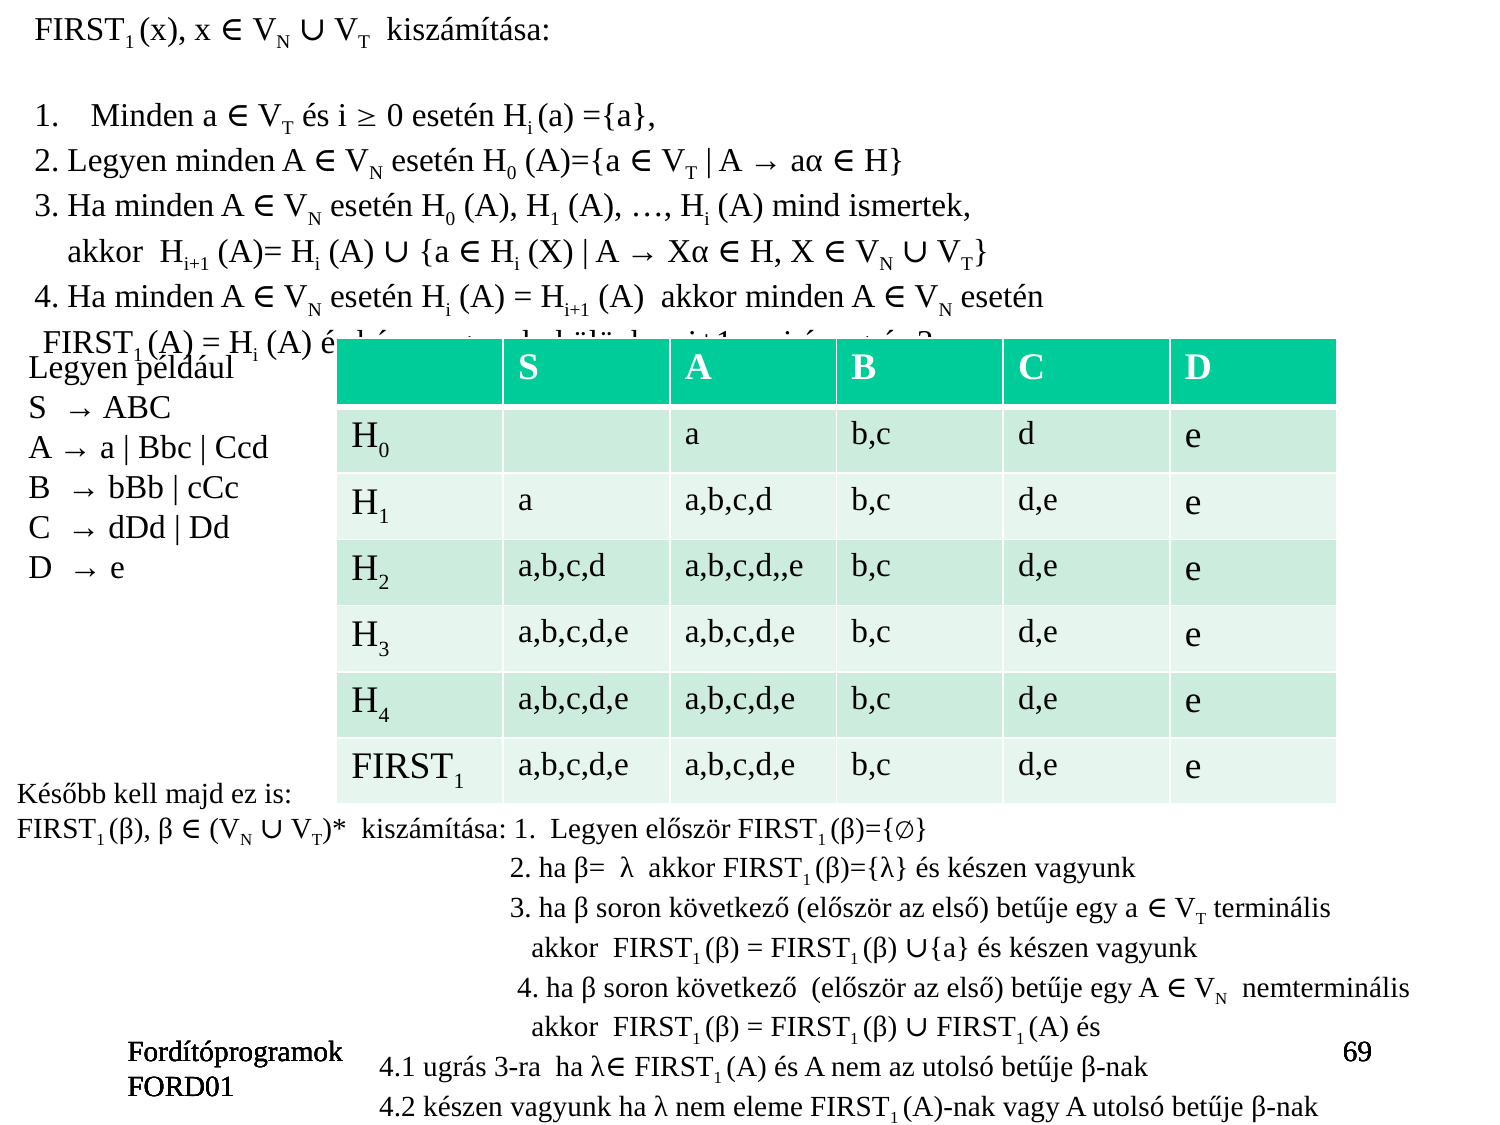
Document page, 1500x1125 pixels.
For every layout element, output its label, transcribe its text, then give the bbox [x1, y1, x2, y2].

table_cell e [1171, 739, 1336, 766]
table_cell b,c [837, 410, 1002, 472]
table_header D [1171, 339, 1336, 404]
table_header S [504, 339, 669, 404]
table_cell H2 [337, 540, 502, 605]
table_cell [504, 410, 669, 472]
text_box Később kell majd ez is: FIRST1 (β), β ∈ (VN ∪ VT)* kiszámítása: 1. Legyen először FIRST1 (β)={∅} 2. ha β= λ akkor FIRST1 (β)={λ} és készen vagyunk 3. ha β soron következő (először az első) betűje egy a ∈ VT terminális akkor FIRST1 (β) = FIRST1 (β) ∪{a} és készen vagyunk 4. ha β soron következő (először az első) betűje egy A ∈ VN nemterminális akkor FIRST1 (β) = FIRST1 (β) ∪ FIRST1 (A) és 4.1 ugrás 3-ra ha λ∈ FIRST1 (A) és A nem az utolsó betűje β-nak 4.2 készen vagyunk ha λ nem eleme FIRST1 (A)-nak vagy A utolsó betűje β-nak [2, 766, 1426, 1125]
table_cell a [504, 474, 669, 539]
table_cell FIRST1 [337, 739, 502, 766]
table_cell d,e [1004, 606, 1169, 671]
table_cell a,b,c,d [671, 474, 836, 539]
table_cell a,b,c,d,e [504, 739, 669, 766]
table_header [337, 339, 502, 404]
table_cell b,c [837, 540, 1002, 605]
table_cell a,b,c,d,e [671, 606, 836, 671]
table_cell e [1171, 474, 1336, 539]
table_cell b,c [837, 474, 1002, 539]
table_cell a,b,c,d,e [671, 673, 836, 737]
table_header C [1004, 339, 1169, 404]
text_box FIRST1 (x), x ∈ VN ∪ VT kiszámítása: Minden a ∈ VT és i  0 esetén Hi (a) ={a}, 2. Legyen minden A ∈ VN esetén H0 (A)={a ∈ VT | A → aα ∈ H} 3. Ha minden A ∈ VN esetén H0 (A), H1 (A), …, Hi (A) mind ismertek, akkor Hi+1 (A)= Hi (A) ∪ {a ∈ Hi (X) | A → Xα ∈ H, X ∈ VN ∪ VT} 4. Ha minden A ∈ VN esetén Hi (A) = Hi+1 (A) akkor minden A ∈ VN esetén FIRST1 (A) = Hi (A) és kész vagyunk, különben i+1 → i és ugrás 3-ra [19, 0, 1068, 373]
table_cell a,b,c,d [504, 540, 669, 605]
table_cell a,b,c,d,e [504, 673, 669, 737]
table_cell d,e [1004, 739, 1169, 766]
table_cell e [1171, 540, 1336, 605]
table_cell d,e [1004, 540, 1169, 605]
table_cell e [1171, 606, 1336, 671]
table_cell a,b,c,d,e [671, 739, 836, 766]
text_box Legyen például S → ABC A → a | Bbc | Ccd B → bBb | cCc C → dDd | Dd D → e [13, 338, 285, 653]
table_cell e [1171, 410, 1336, 472]
table_header B [837, 339, 1002, 404]
table_cell a [671, 410, 836, 472]
table_cell H0 [337, 410, 502, 472]
table_cell b,c [837, 673, 1002, 737]
table_cell d,e [1004, 673, 1169, 737]
table_cell a,b,c,d,,e [671, 540, 836, 605]
table_cell b,c [837, 739, 1002, 766]
table_cell d [1004, 410, 1169, 472]
table_cell H1 [337, 474, 502, 539]
table_header A [671, 339, 836, 404]
table_cell e [1171, 673, 1336, 737]
table_cell a,b,c,d,e [504, 606, 669, 671]
table_cell H3 [337, 606, 502, 671]
table_cell H4 [337, 673, 502, 737]
table_cell d,e [1004, 474, 1169, 539]
table_cell b,c [837, 606, 1002, 671]
